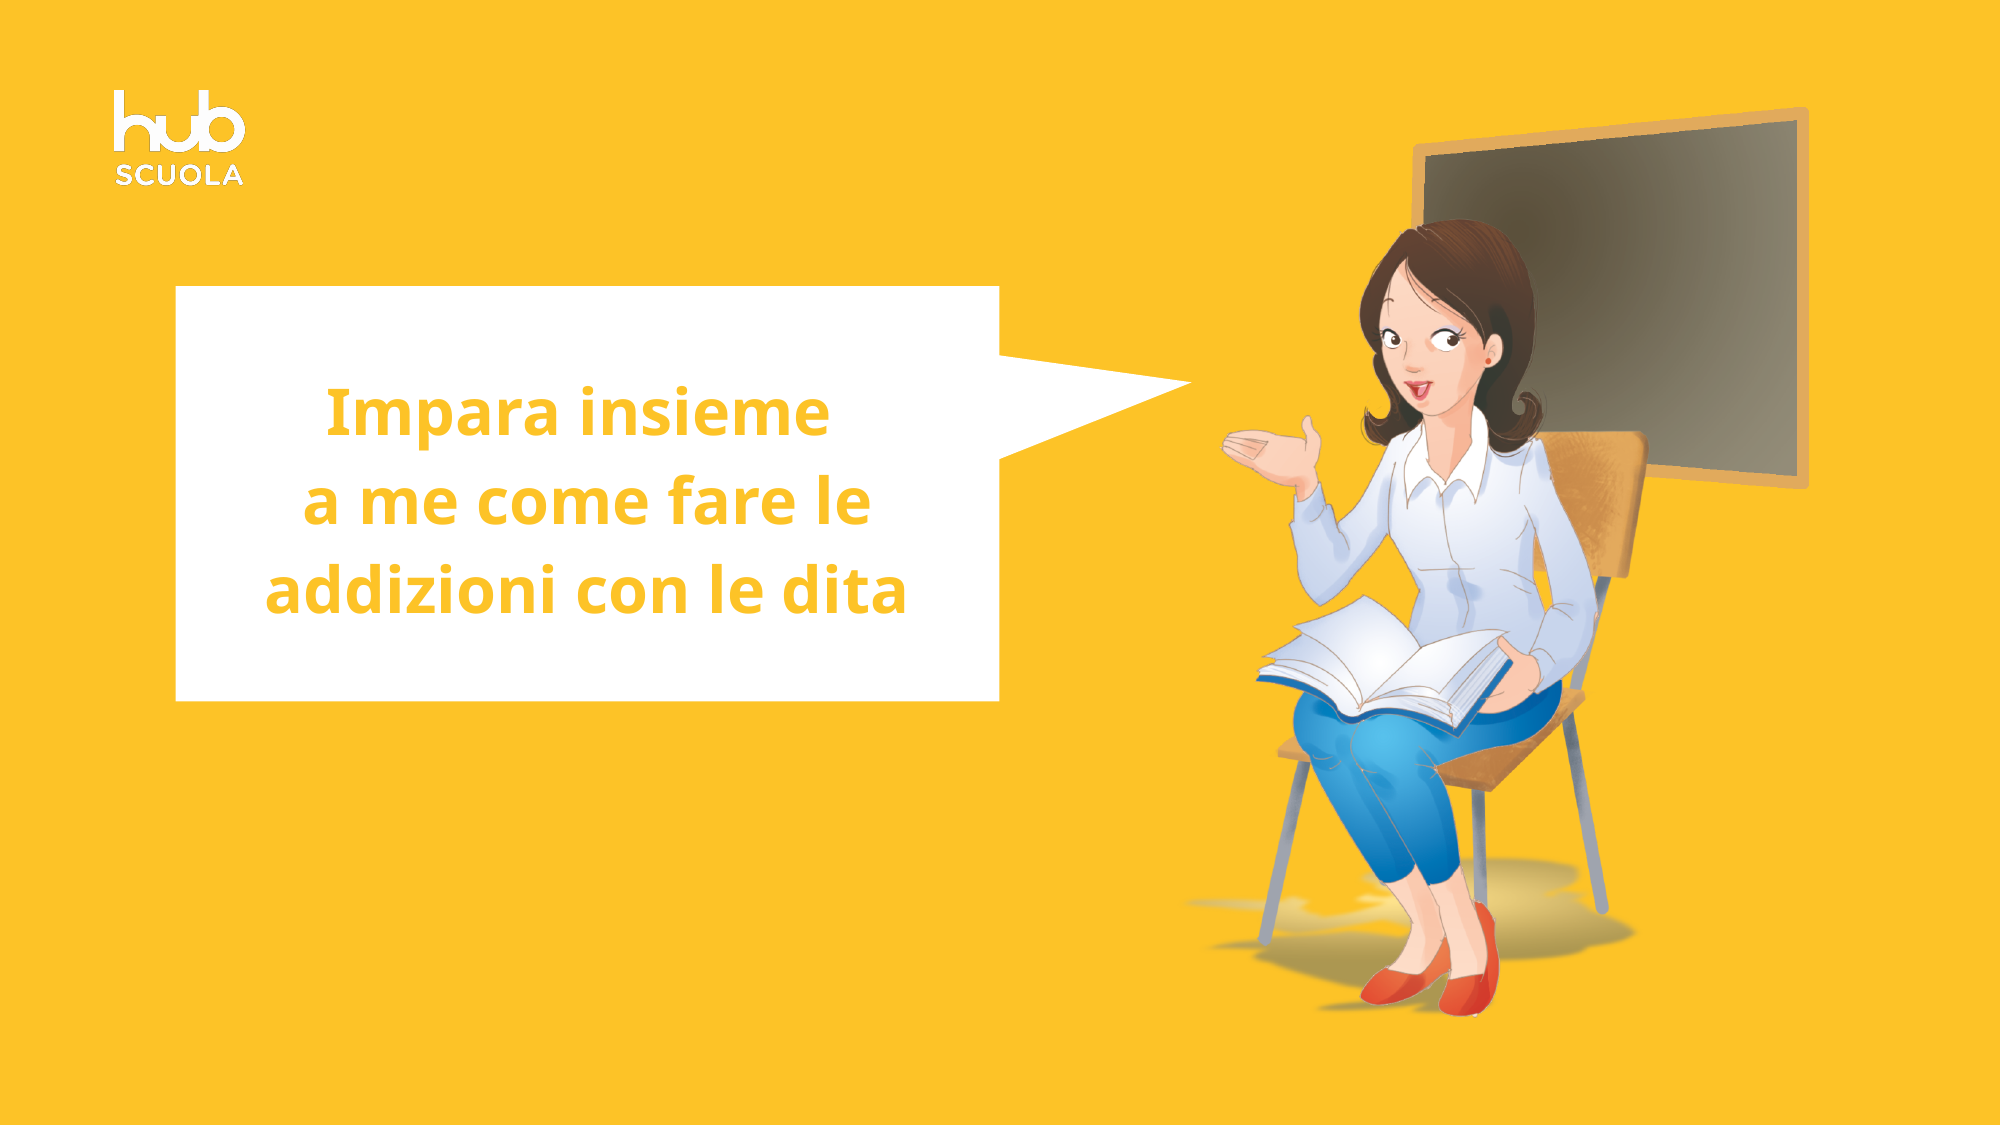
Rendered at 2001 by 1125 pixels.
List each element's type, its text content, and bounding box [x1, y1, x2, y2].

text_box Impara insieme a me come fare le addizioni con le dita [175, 286, 1172, 702]
picture [114, 90, 246, 187]
picture [1177, 107, 1810, 1018]
